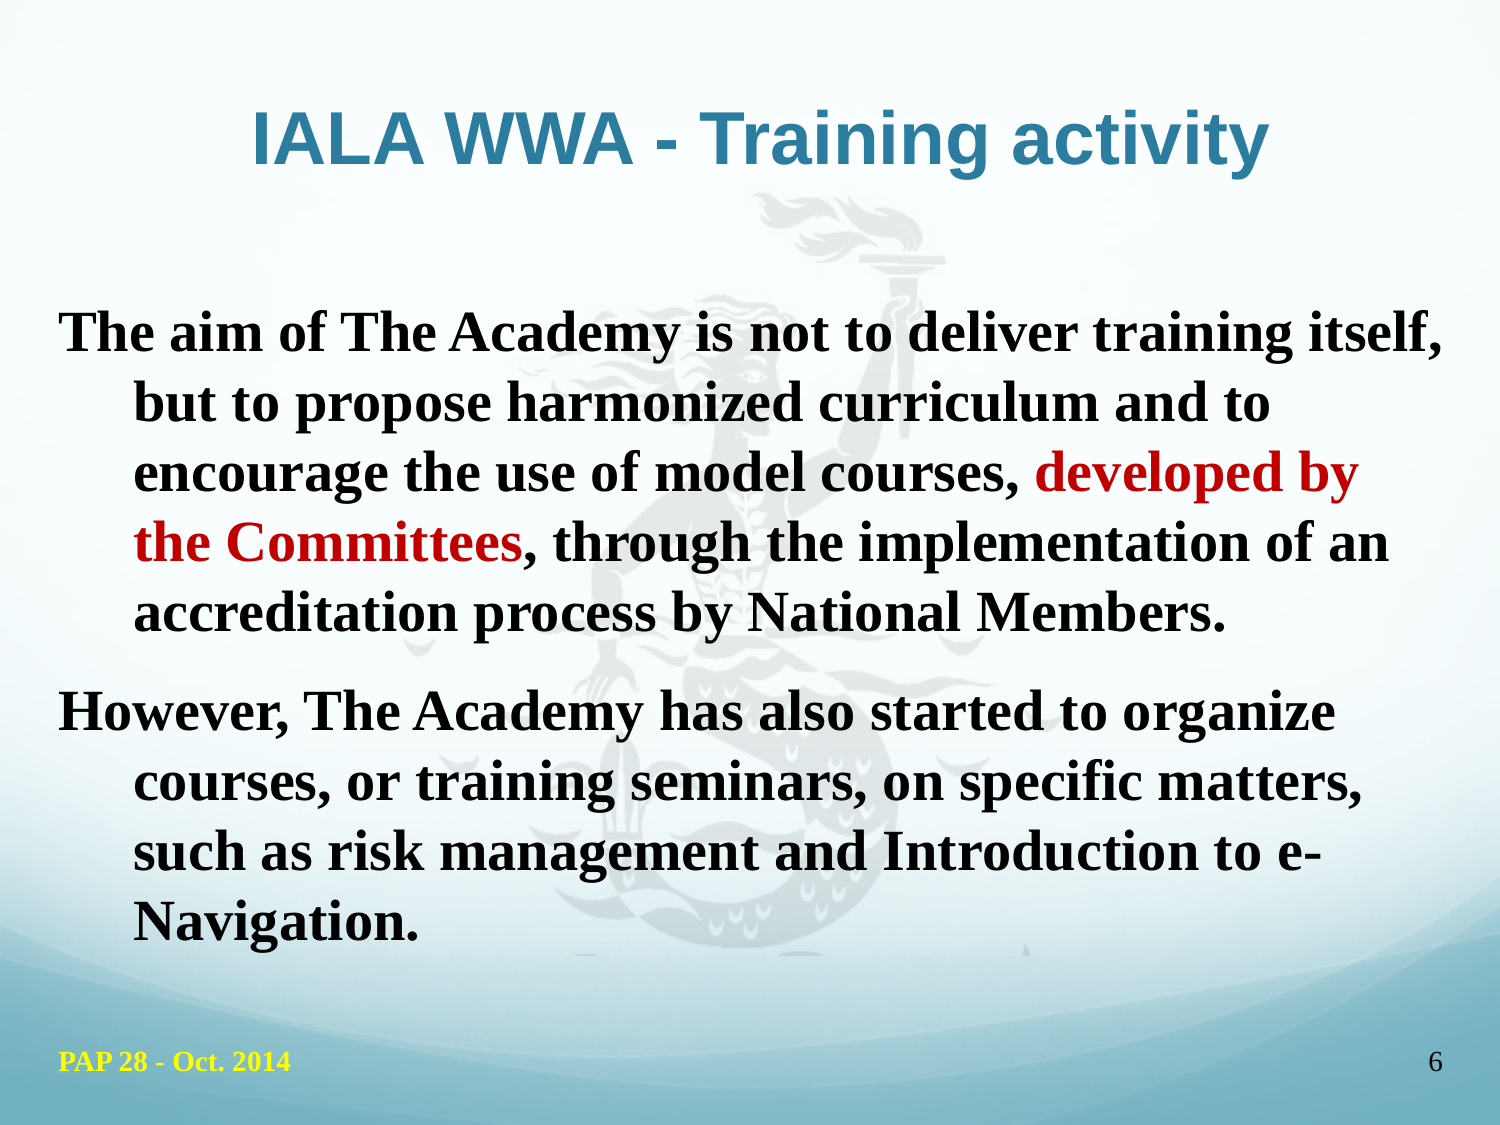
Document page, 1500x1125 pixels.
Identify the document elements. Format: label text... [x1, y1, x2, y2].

slide_number 6 [1295, 1029, 1459, 1090]
footer PAP 28 - Oct. 2014 [43, 1029, 838, 1090]
text_box The aim of The Academy is not to deliver training itself, but to propose harmonized curriculum and to encourage the use of model courses, developed by the Committees, through the implementation of an accreditation process by National Members. However, The Academy has also started to organize courses, or training seminars, on specific matters, such as risk management and Introduction to e-Navigation. [43, 186, 1462, 1031]
title IALA WWA - Training activity [43, 0, 1500, 187]
